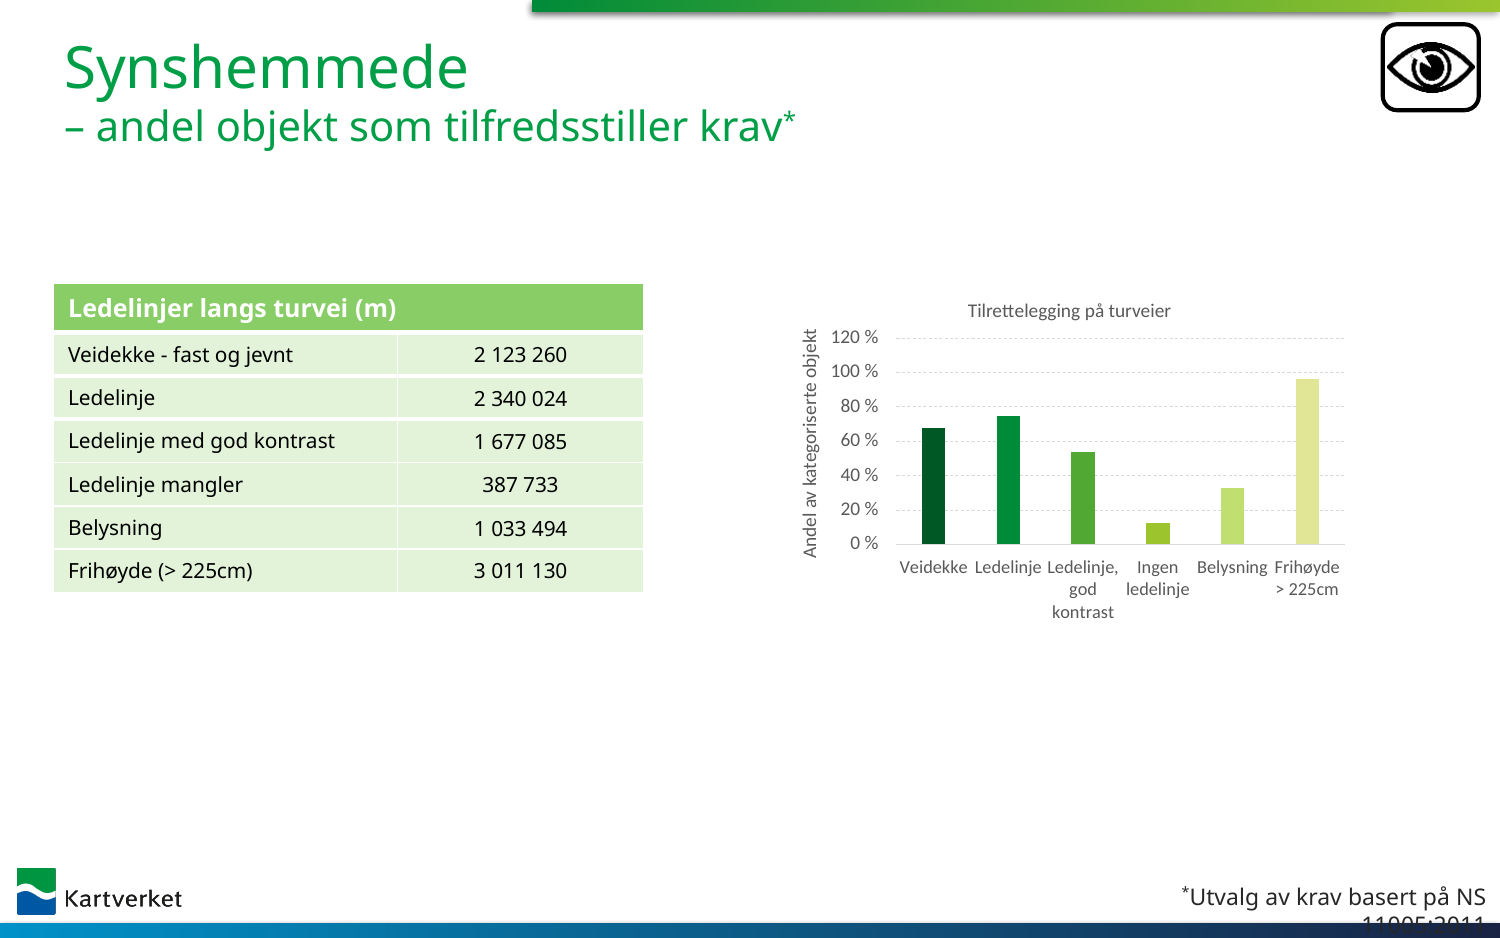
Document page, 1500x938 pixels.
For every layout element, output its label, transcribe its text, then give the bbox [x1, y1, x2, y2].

table_cell 1 677 085 [398, 421, 643, 462]
table_header Ledelinjer langs turvei (m) [54, 284, 643, 330]
table_cell 387 733 [398, 463, 643, 505]
table_cell Ledelinje [54, 378, 397, 417]
table_cell 3 011 130 [398, 550, 643, 592]
text_box Synshemmede – andel objekt som tilfredsstiller krav* [49, 24, 1431, 158]
picture [791, 291, 1348, 630]
table_cell Ledelinje med god kontrast [54, 421, 397, 462]
table_cell 2 340 024 [398, 378, 643, 417]
table_cell Frihøyde (> 225cm) [54, 550, 397, 592]
text_box *Utvalg av krav basert på NS 11005:2011 [1068, 873, 1500, 938]
table_cell 2 123 260 [398, 335, 643, 374]
table_cell Veidekke - fast og jevnt [54, 335, 397, 374]
table_cell Ledelinje mangler [54, 463, 397, 505]
table_cell Belysning [54, 507, 397, 548]
table_cell 1 033 494 [398, 507, 643, 548]
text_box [1382, 24, 1480, 111]
